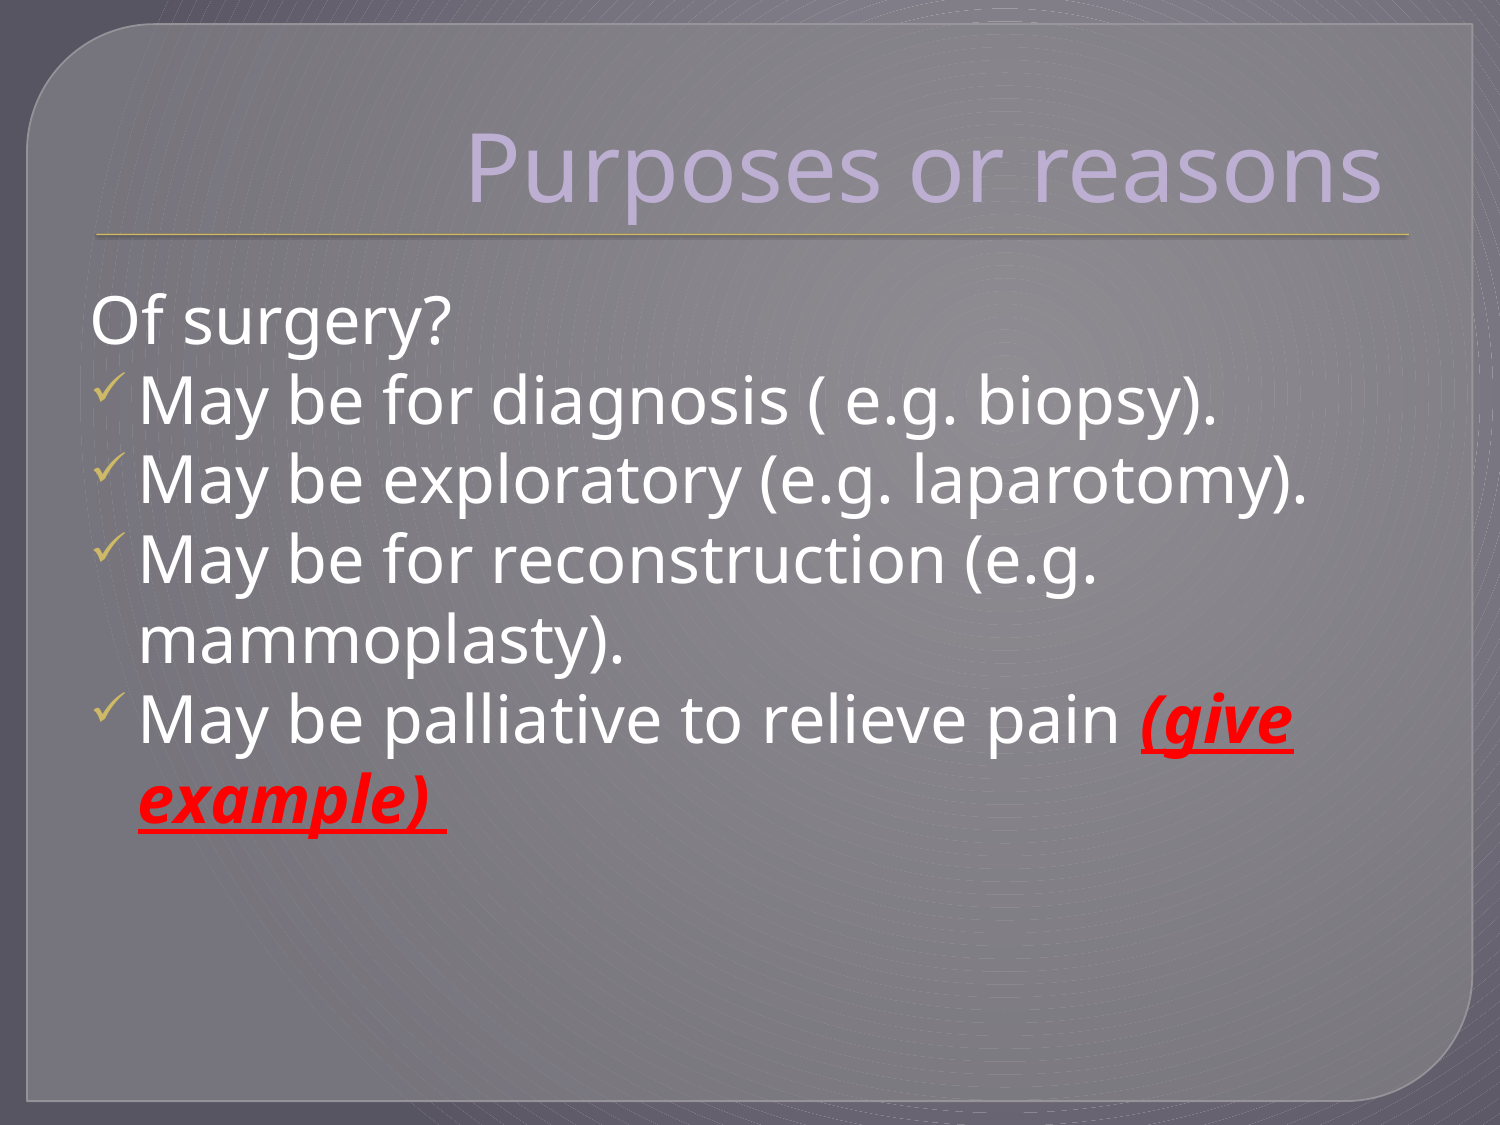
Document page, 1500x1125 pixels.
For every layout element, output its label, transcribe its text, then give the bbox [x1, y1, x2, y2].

list Of surgery? May be for diagnosis ( e.g. biopsy). May be exploratory (e.g. laparotomy). May be for reconstruction (e.g. mammoplasty). May be palliative to relieve pain (give example) [75, 270, 1425, 1013]
title Purposes or reasons [75, 41, 1425, 230]
